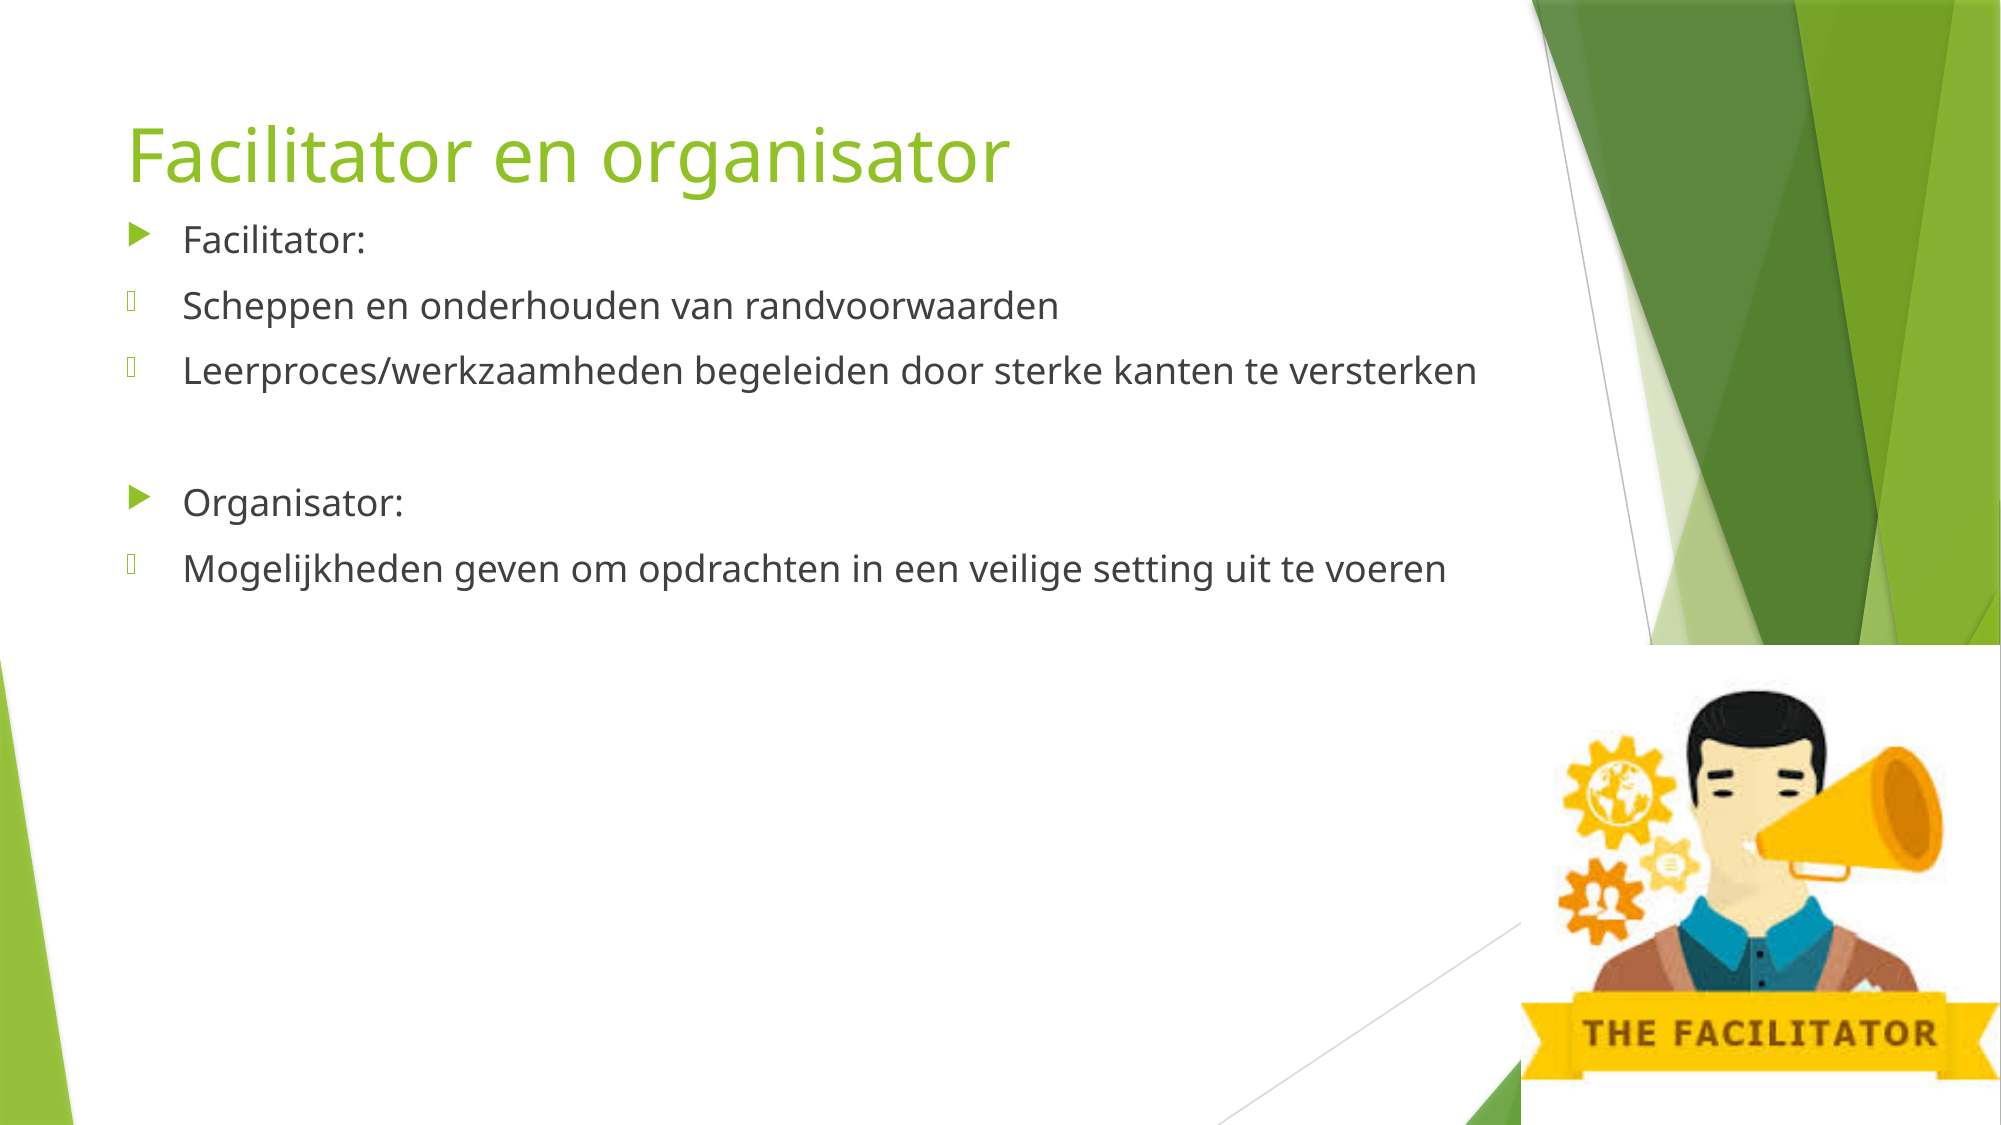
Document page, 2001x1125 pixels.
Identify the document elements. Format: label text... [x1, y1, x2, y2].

title Facilitator en organisator [111, 99, 1522, 208]
picture [1520, 645, 2000, 1125]
list Facilitator: Scheppen en onderhouden van randvoorwaarden Leerproces/werkzaamheden begeleiden door sterke kanten te versterken Organisator: Mogelijkheden geven om opdrachten in een veilige setting uit te voeren [111, 208, 1522, 845]
